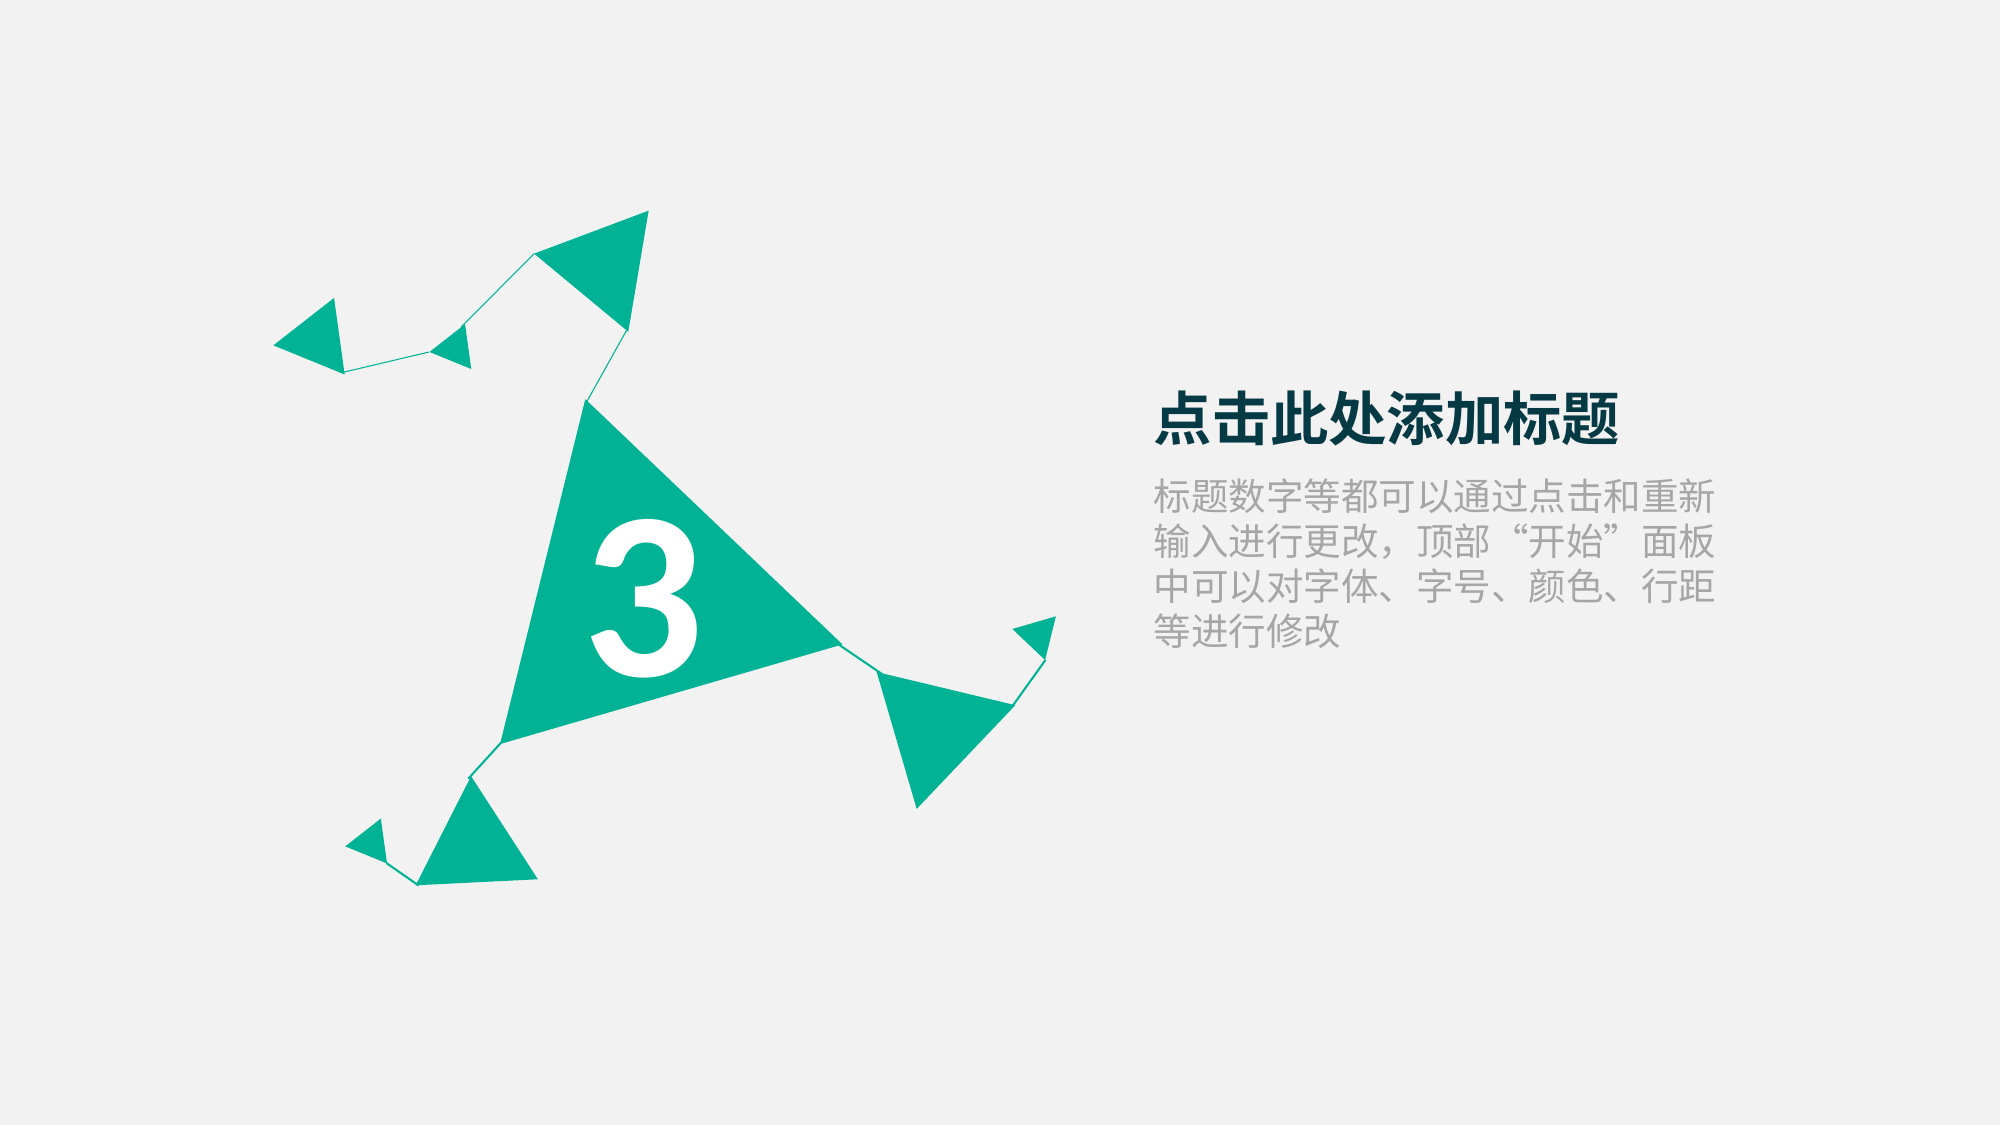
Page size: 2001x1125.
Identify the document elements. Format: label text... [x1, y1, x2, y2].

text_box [267, 196, 1014, 855]
text_box 标题数字等都可以通过点击和重新输入进行更改，顶部“开始”面板中可以对字体、字号、颜色、行距等进行修改 [1139, 465, 1754, 661]
text_box 点击此处添加标题 [1139, 374, 1707, 460]
